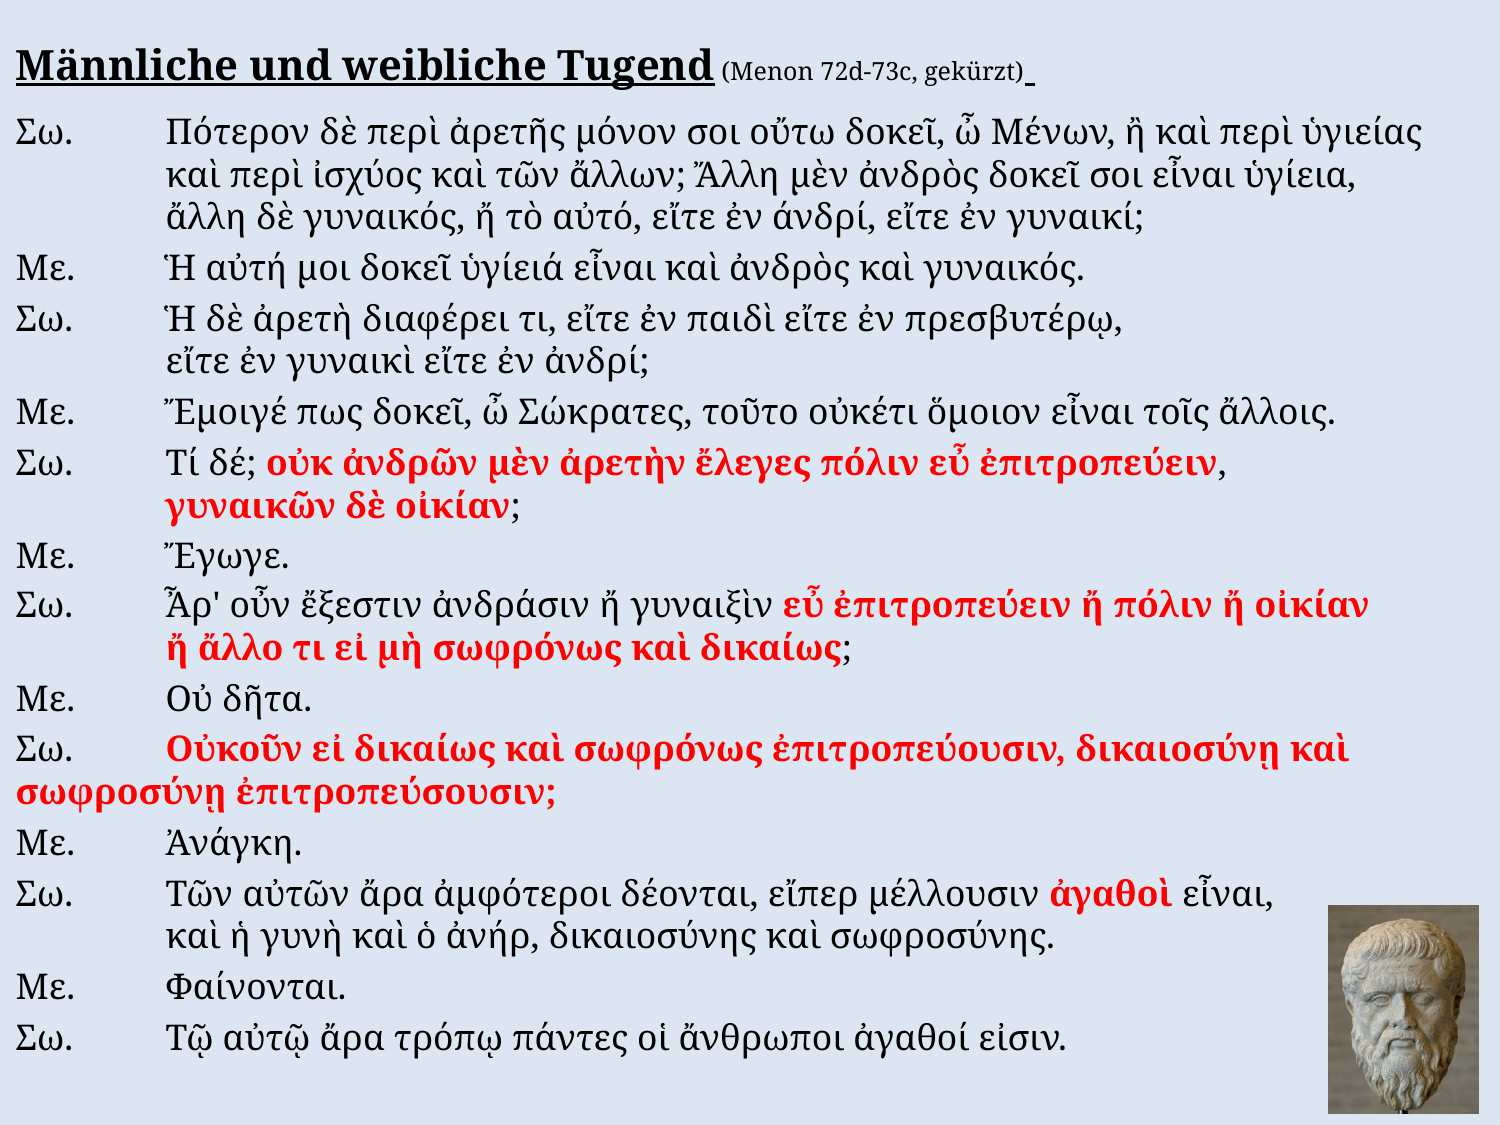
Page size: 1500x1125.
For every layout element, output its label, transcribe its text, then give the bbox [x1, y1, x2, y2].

picture [1328, 904, 1479, 1114]
text_box Männliche und weibliche Tugend (Menon 72d-73c, gekürzt) Σω. Πότερον δὲ περὶ ἀρετῆς μόνον σοι οὔτω δοκεῖ, ὦ Μένων, ἢ καὶ περὶ ὑγιείας καὶ περὶ ἰσχύος καὶ τῶν ἄλλων; Ἄλλη μὲν ἀνδρὸς δοκεῖ σοι εἶναι ὑγίεια, ἄλλη δὲ γυναικός, ἤ τὸ αὐτό, εἴτε ἐν άνδρί, εἴτε ἐν γυναικί; Με. Ἡ αὐτή μοι δοκεῖ ὑγίειά εἶναι καὶ ἀνδρὸς καὶ γυναικός. Σω. Ἡ δὲ ἀρετὴ διαφέρει τι, εἴτε ἐν παιδὶ εἴτε ἐν πρεσβυτέρῳ, εἴτε ἐν γυναικὶ εἴτε ἐν ἀνδρί; Με. Ἔμοιγέ πως δοκεῖ, ὦ Σώκρατες, τοῦτο οὐκέτι ὅμοιον εἶναι τοῖς ἄλλοις. Σω. Τί δέ; οὐκ ἀνδρῶν μὲν ἀρετὴν ἔλεγες πόλιν εὖ ἐπιτροπεύειν, γυναικῶν δὲ οἰκίαν; Με. Ἔγωγε. Σω. Ἆρ' οὖν ἔξεστιν ἀνδράσιν ἤ γυναιξὶν εὖ ἐπιτροπεύειν ἤ πόλιν ἤ οἰκίαν ἤ ἄλλο τι εἰ μὴ σωφρόνως καὶ δικαίως; Με. Οὐ δῆτα. Σω. Οὐκοῦν εἰ δικαίως καὶ σωφρόνως ἐπιτροπεύουσιν, δικαιοσύνῃ καὶ σωφροσύνῃ ἐπιτροπεύσουσιν; Με. Ἀνάγκη. Σω. Τῶν αὐτῶν ἄρα ἀμφότεροι δέονται, εἴπερ μέλλουσιν ἀγαθοὶ εἶναι, καὶ ἡ γυνὴ καὶ ὁ ἀνήρ, δικαιοσύνης καὶ σωφροσύνης. Με. Φαίνονται. Σω. Τῷ αὐτῷ ἄρα τρόπῳ πάντες οἱ ἄνθρωποι ἀγαθοί εἰσιν. [0, 30, 1480, 1065]
